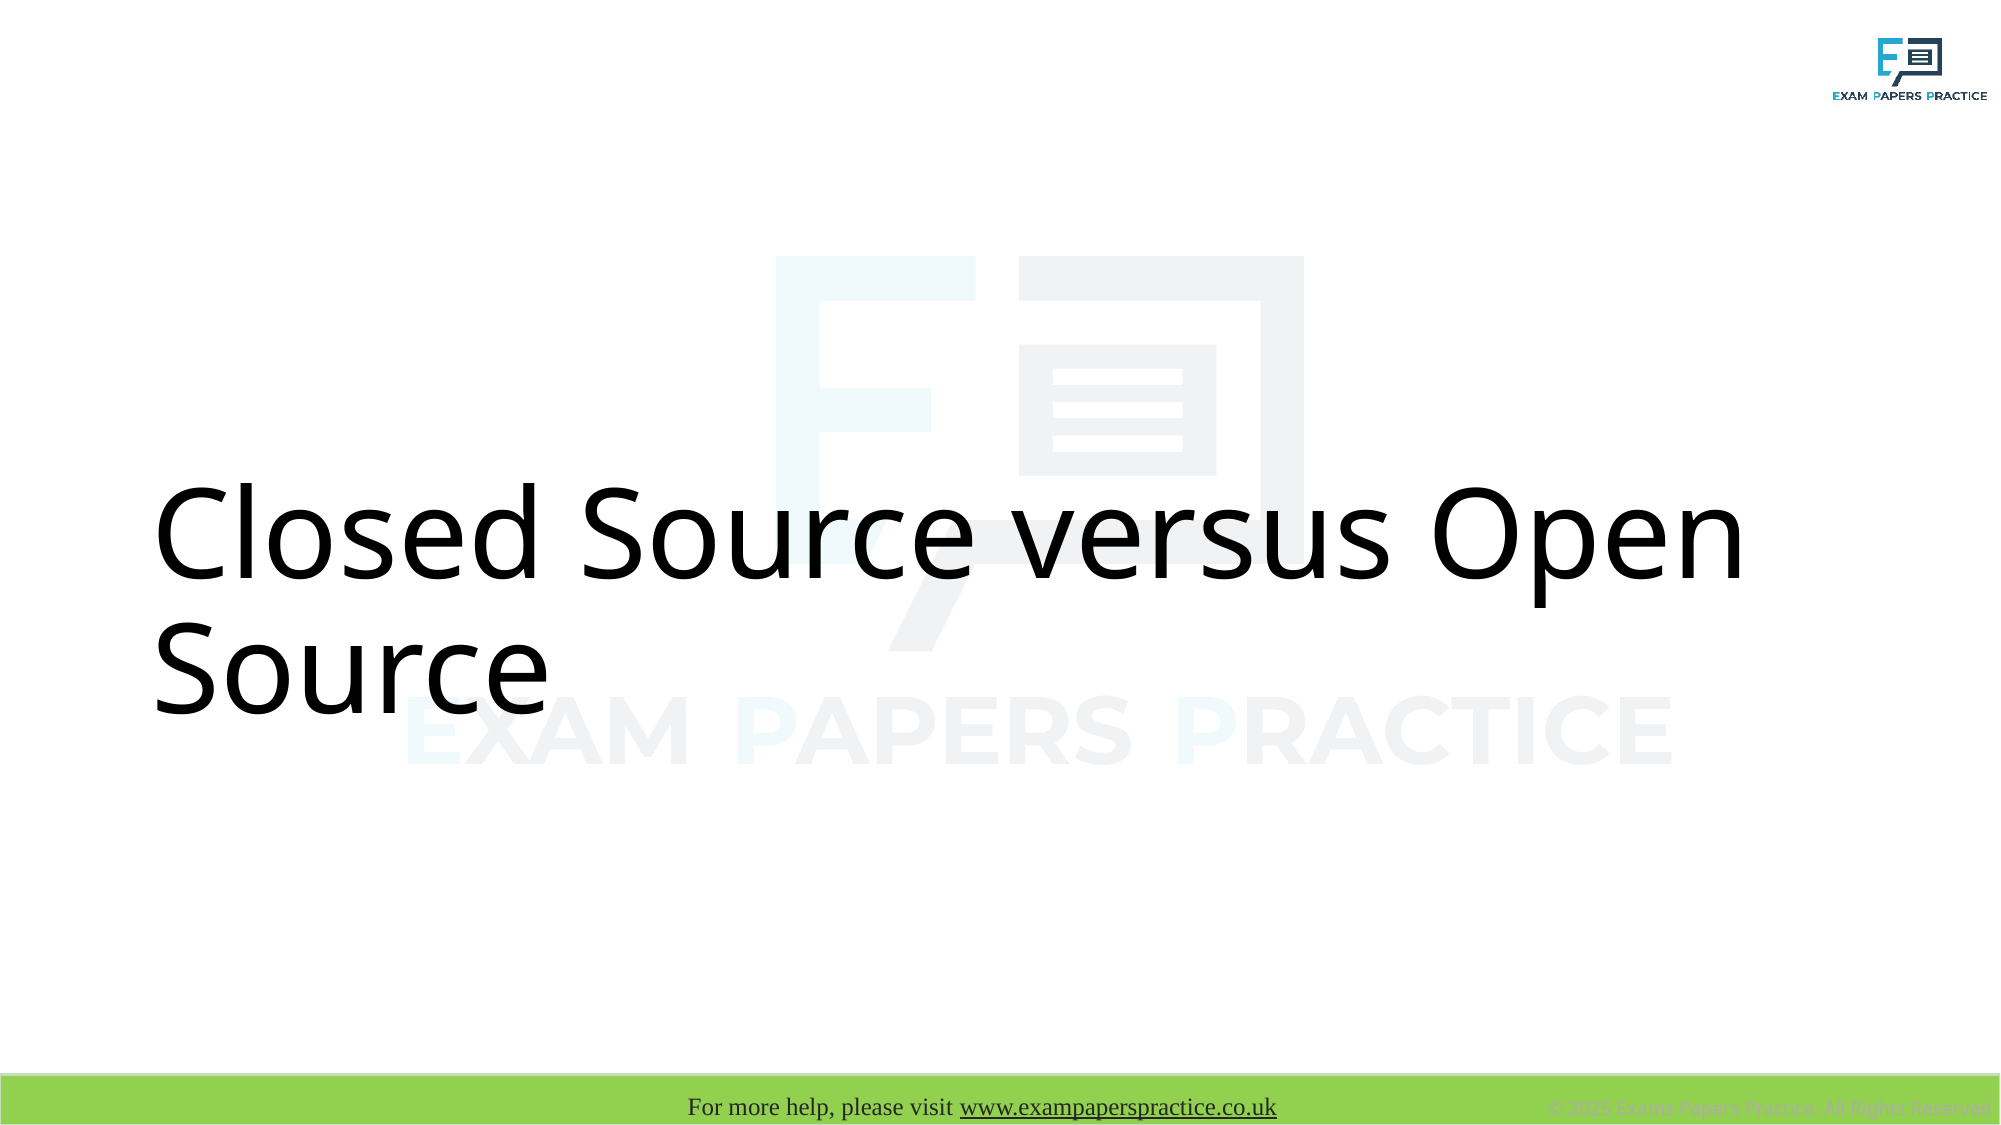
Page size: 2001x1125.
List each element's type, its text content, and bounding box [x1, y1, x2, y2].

title Closed Source versus Open Source [136, 280, 1862, 749]
